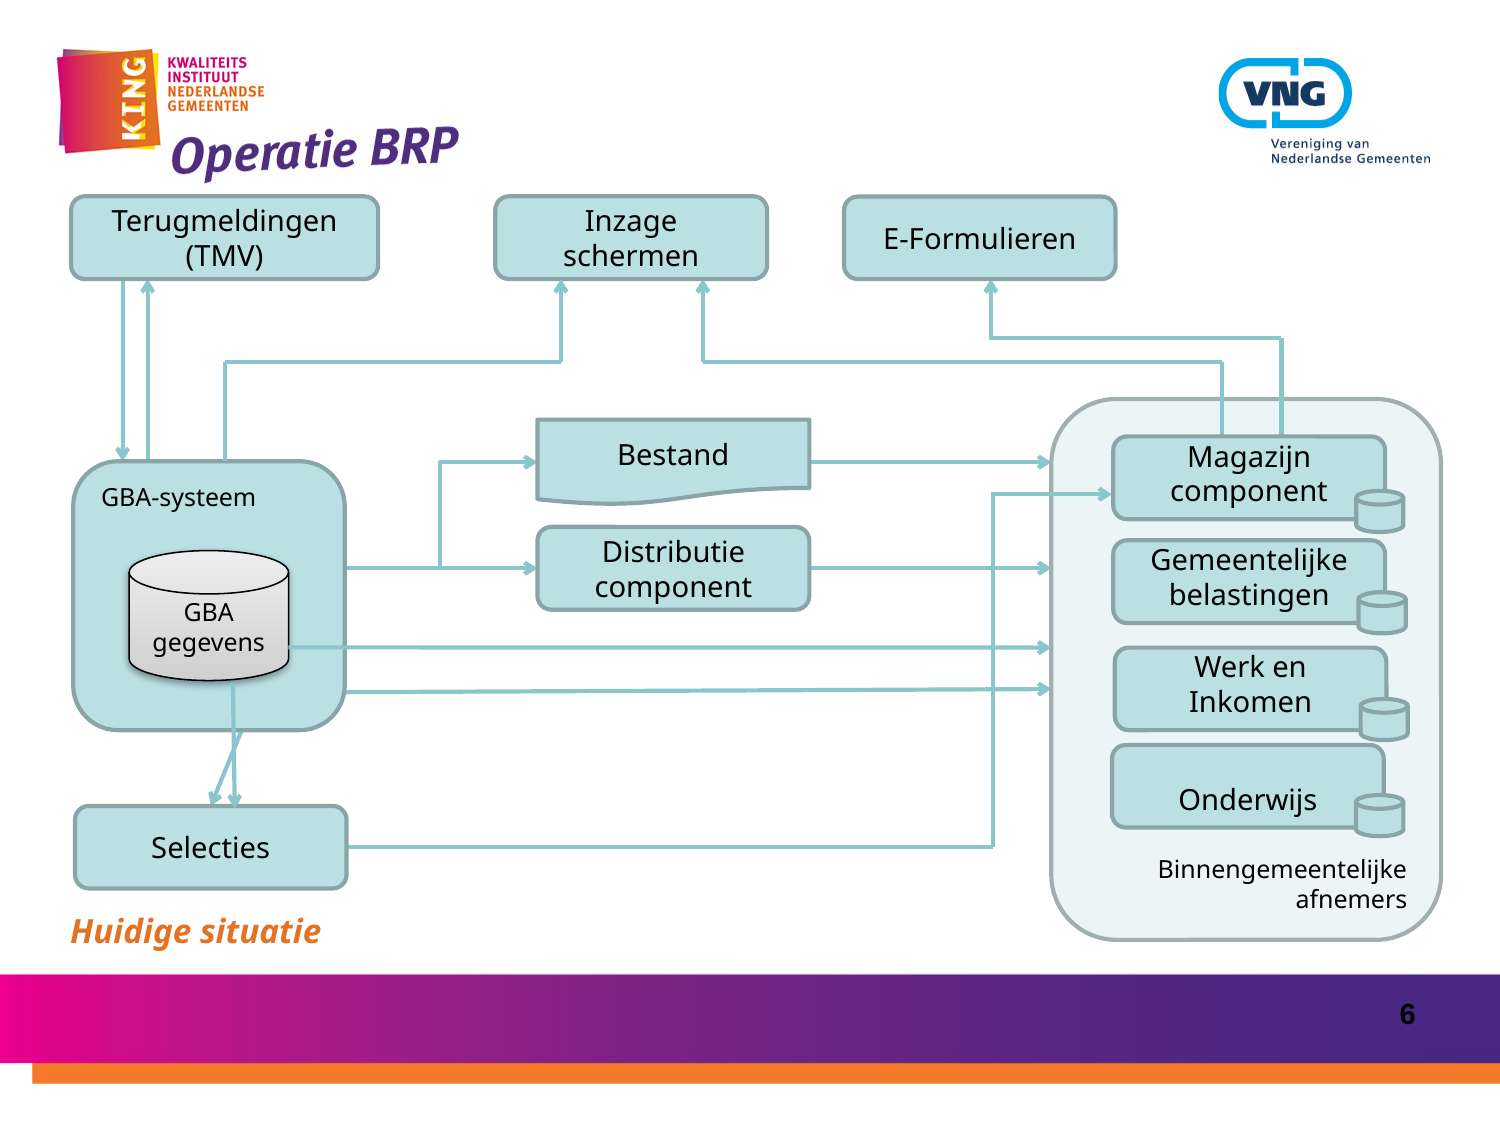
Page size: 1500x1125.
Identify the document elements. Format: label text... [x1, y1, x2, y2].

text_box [1111, 744, 1404, 837]
picture [0, 0, 1500, 1125]
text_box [1114, 647, 1409, 741]
text_box Inzage schermen [493, 194, 770, 282]
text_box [208, 740, 212, 807]
title Huidige situatie [54, 888, 632, 973]
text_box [702, 278, 987, 437]
text_box Terugmeldingen (TMV) [68, 194, 381, 282]
text_box Selecties [72, 803, 349, 888]
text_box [350, 470, 538, 569]
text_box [224, 278, 562, 462]
text_box Distributie component [535, 524, 812, 612]
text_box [989, 278, 1282, 437]
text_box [350, 688, 988, 693]
text_box Bestand [542, 417, 812, 506]
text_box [1112, 540, 1406, 634]
text_box Binnengemeentelijke afnemers [1049, 396, 1444, 942]
text_box E-Formulieren [841, 194, 1118, 277]
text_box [998, 688, 1052, 693]
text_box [72, 460, 345, 731]
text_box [232, 682, 236, 809]
slide_number 6 [1080, 987, 1431, 1036]
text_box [1112, 436, 1404, 533]
